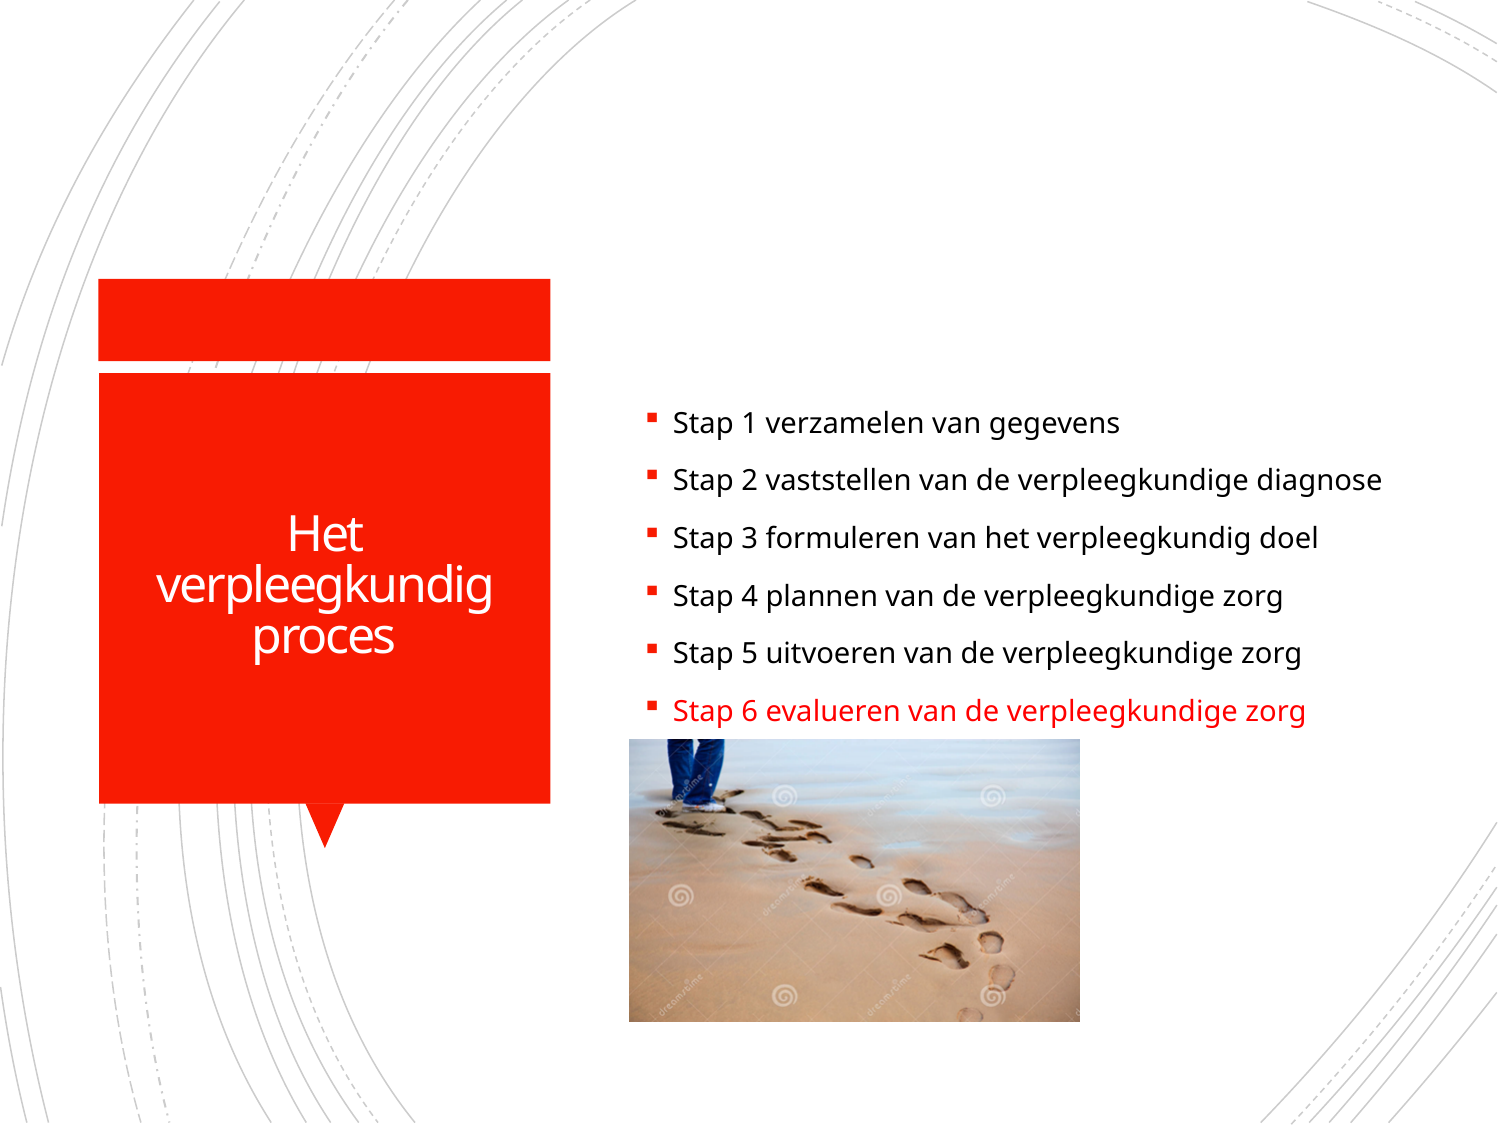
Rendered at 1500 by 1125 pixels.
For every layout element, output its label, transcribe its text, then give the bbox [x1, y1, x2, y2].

picture [629, 739, 1080, 1022]
title Het verpleegkundig proces [109, 385, 540, 789]
list Stap 1 verzamelen van gegevens Stap 2 vaststellen van de verpleegkundige diagnose Stap 3 formuleren van het verpleegkundig doel Stap 4 plannen van de verpleegkundige zorg Stap 5 uitvoeren van de verpleegkundige zorg Stap 6 evalueren van de verpleegkundige zorg [629, 131, 1403, 993]
